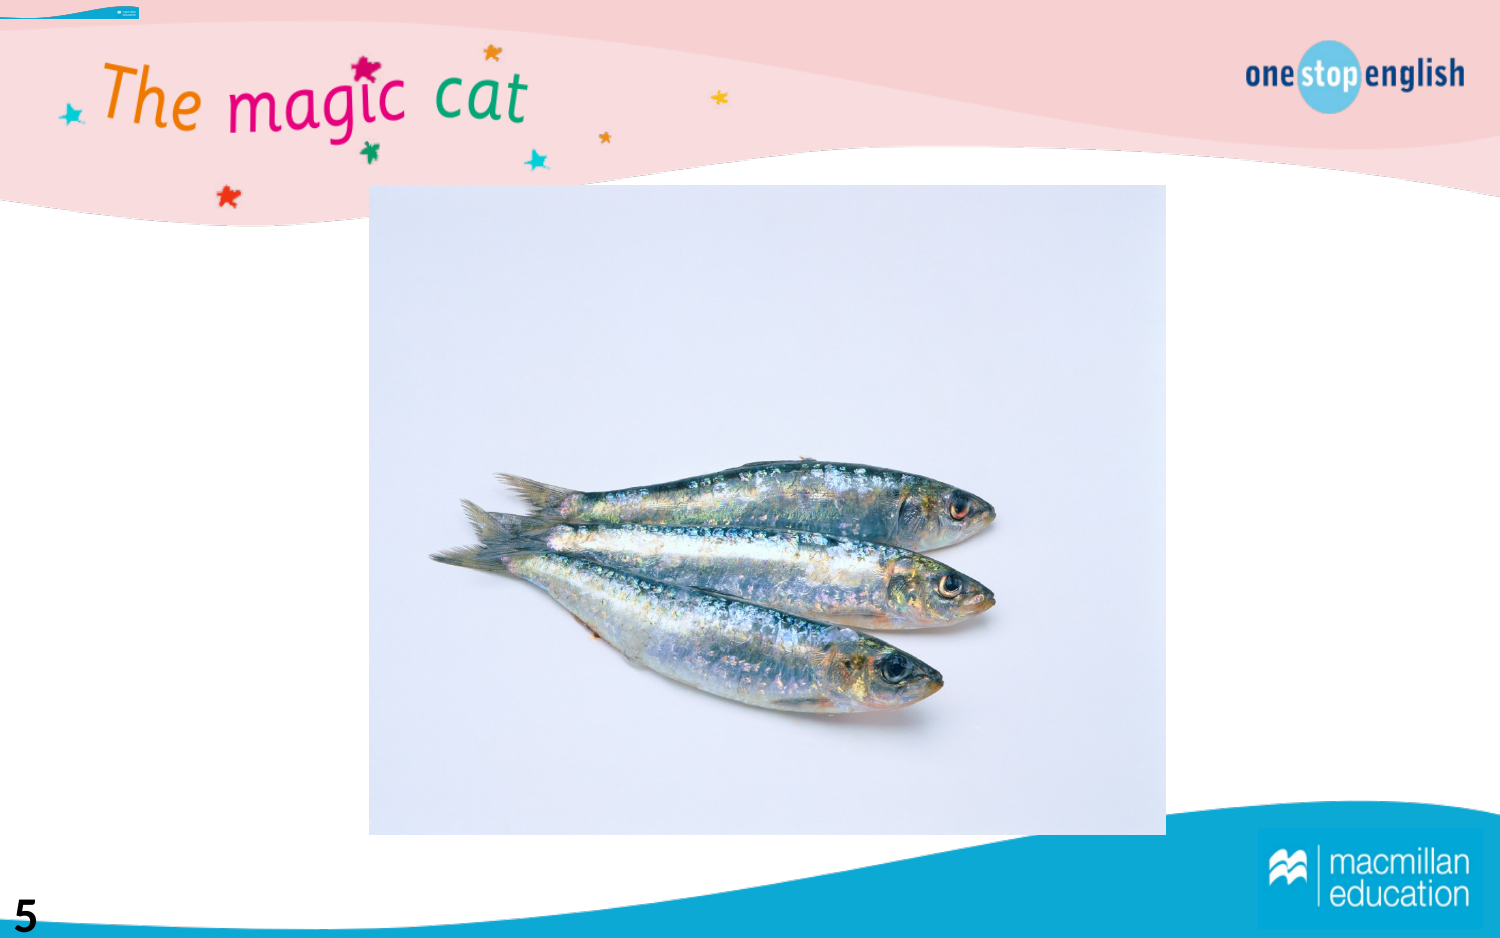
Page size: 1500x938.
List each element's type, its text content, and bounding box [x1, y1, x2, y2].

footer 5 [0, 887, 475, 938]
picture [368, 184, 1166, 836]
